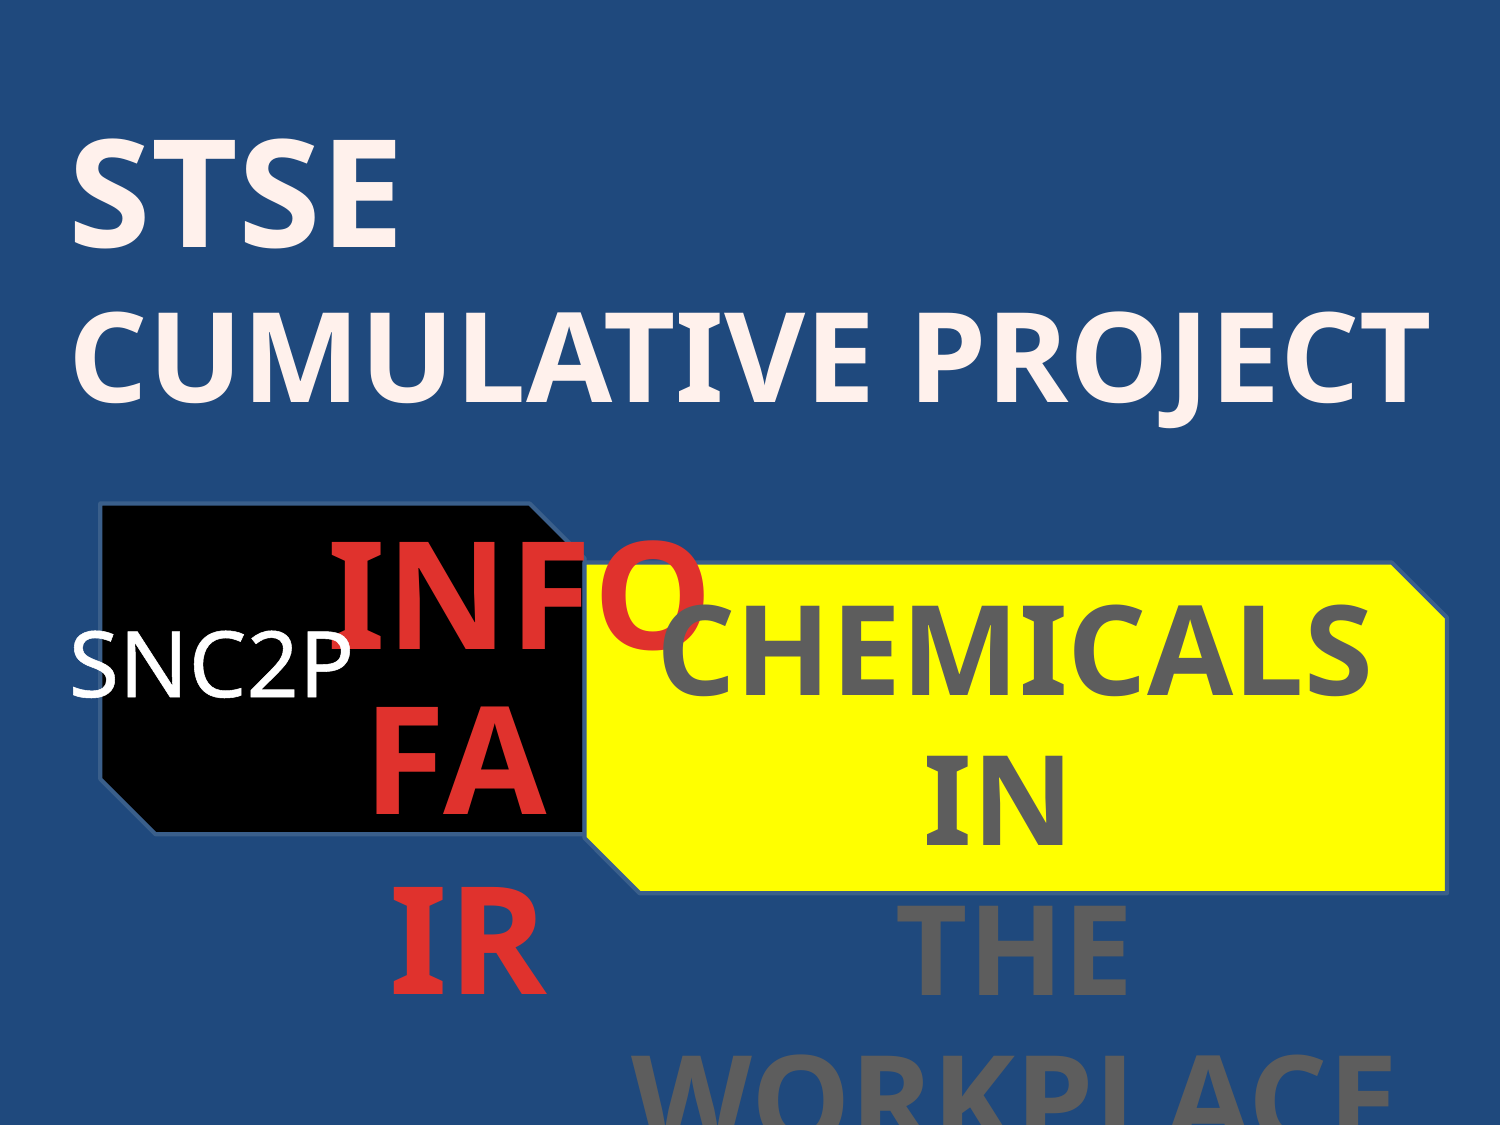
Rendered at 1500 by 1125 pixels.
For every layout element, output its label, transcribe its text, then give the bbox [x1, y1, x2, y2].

text_box STSE CUMULATIVE PROJECT [53, 89, 1448, 435]
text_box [100, 491, 1448, 894]
